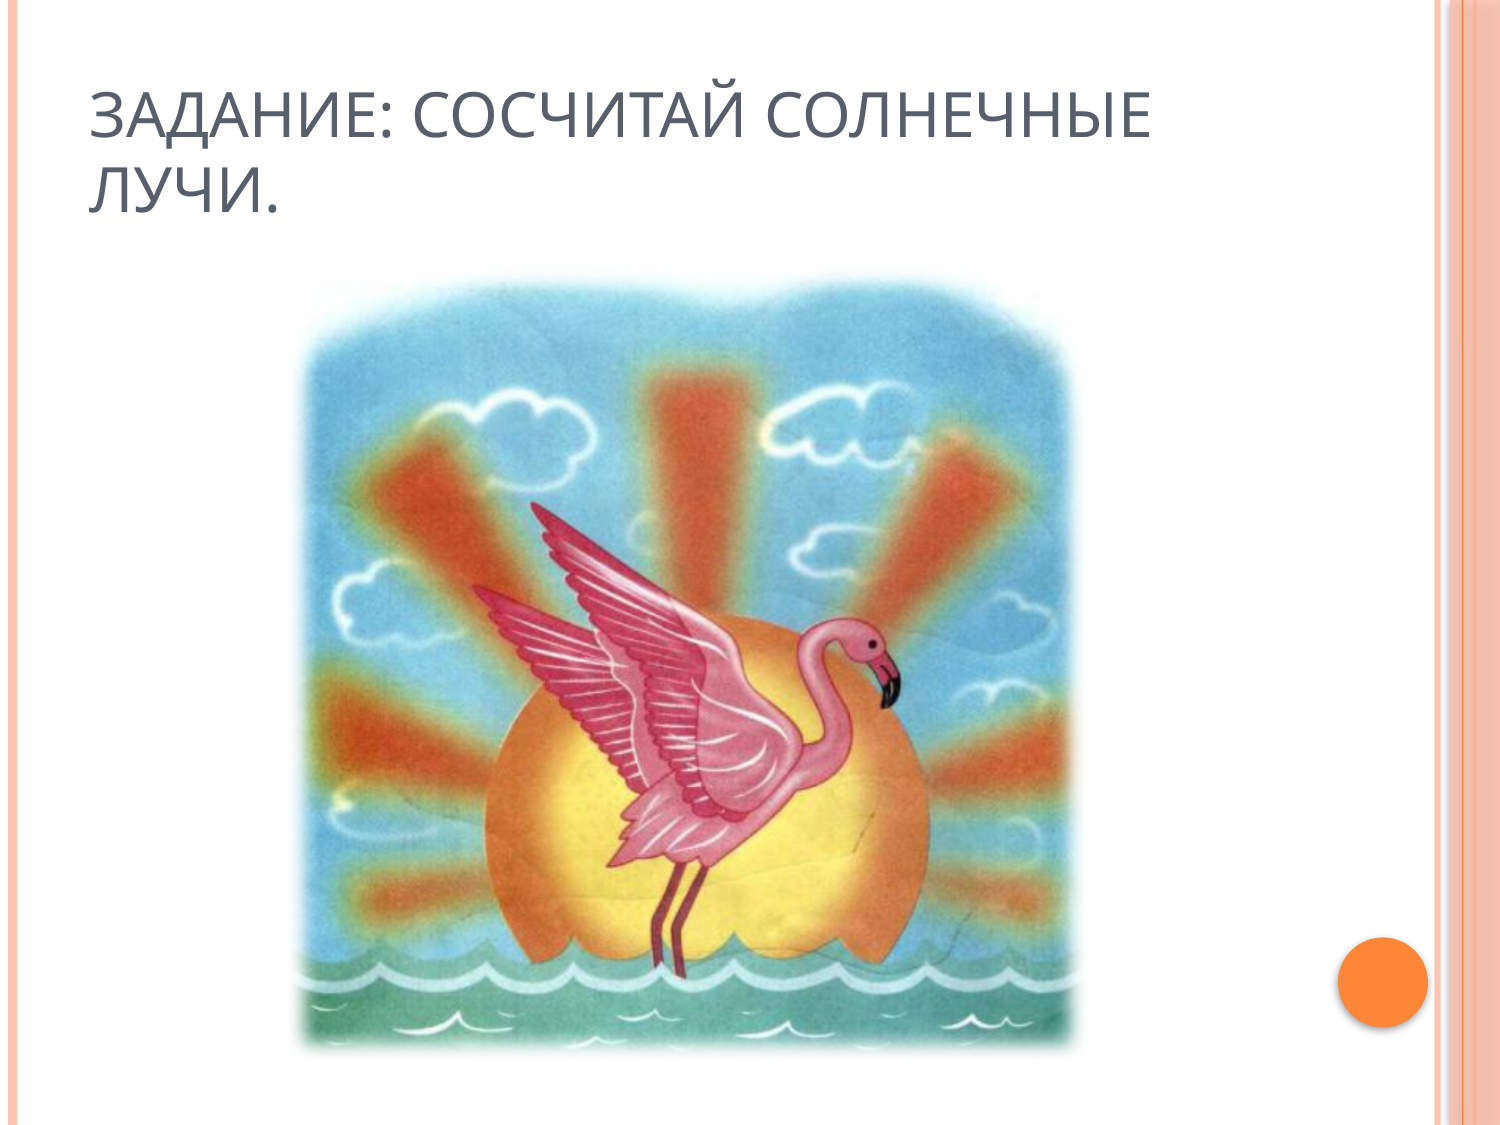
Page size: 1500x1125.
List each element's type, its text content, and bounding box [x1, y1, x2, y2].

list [287, 261, 1088, 1063]
title Задание: Сосчитай солнечные лучи. [75, 45, 1300, 233]
